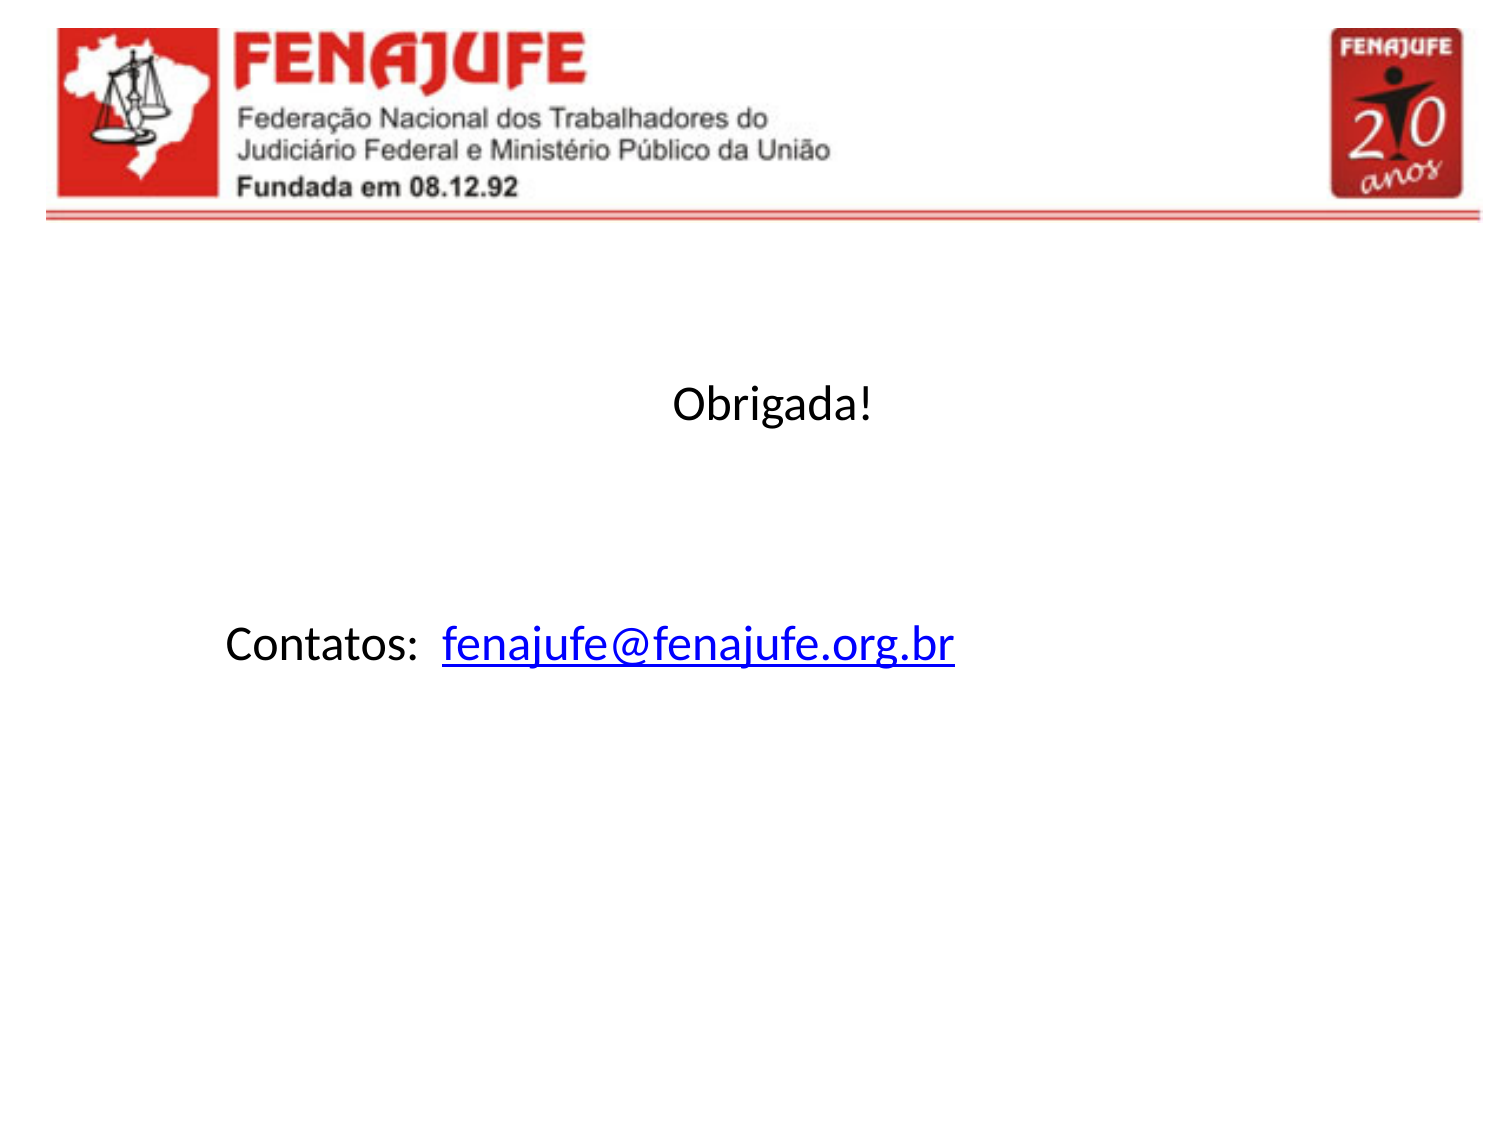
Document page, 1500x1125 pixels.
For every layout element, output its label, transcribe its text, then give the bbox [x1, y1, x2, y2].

title [112, 349, 1388, 591]
picture [46, 28, 1483, 223]
text_box Obrigada! Contatos: fenajufe@fenajufe.org.br [210, 363, 1336, 678]
